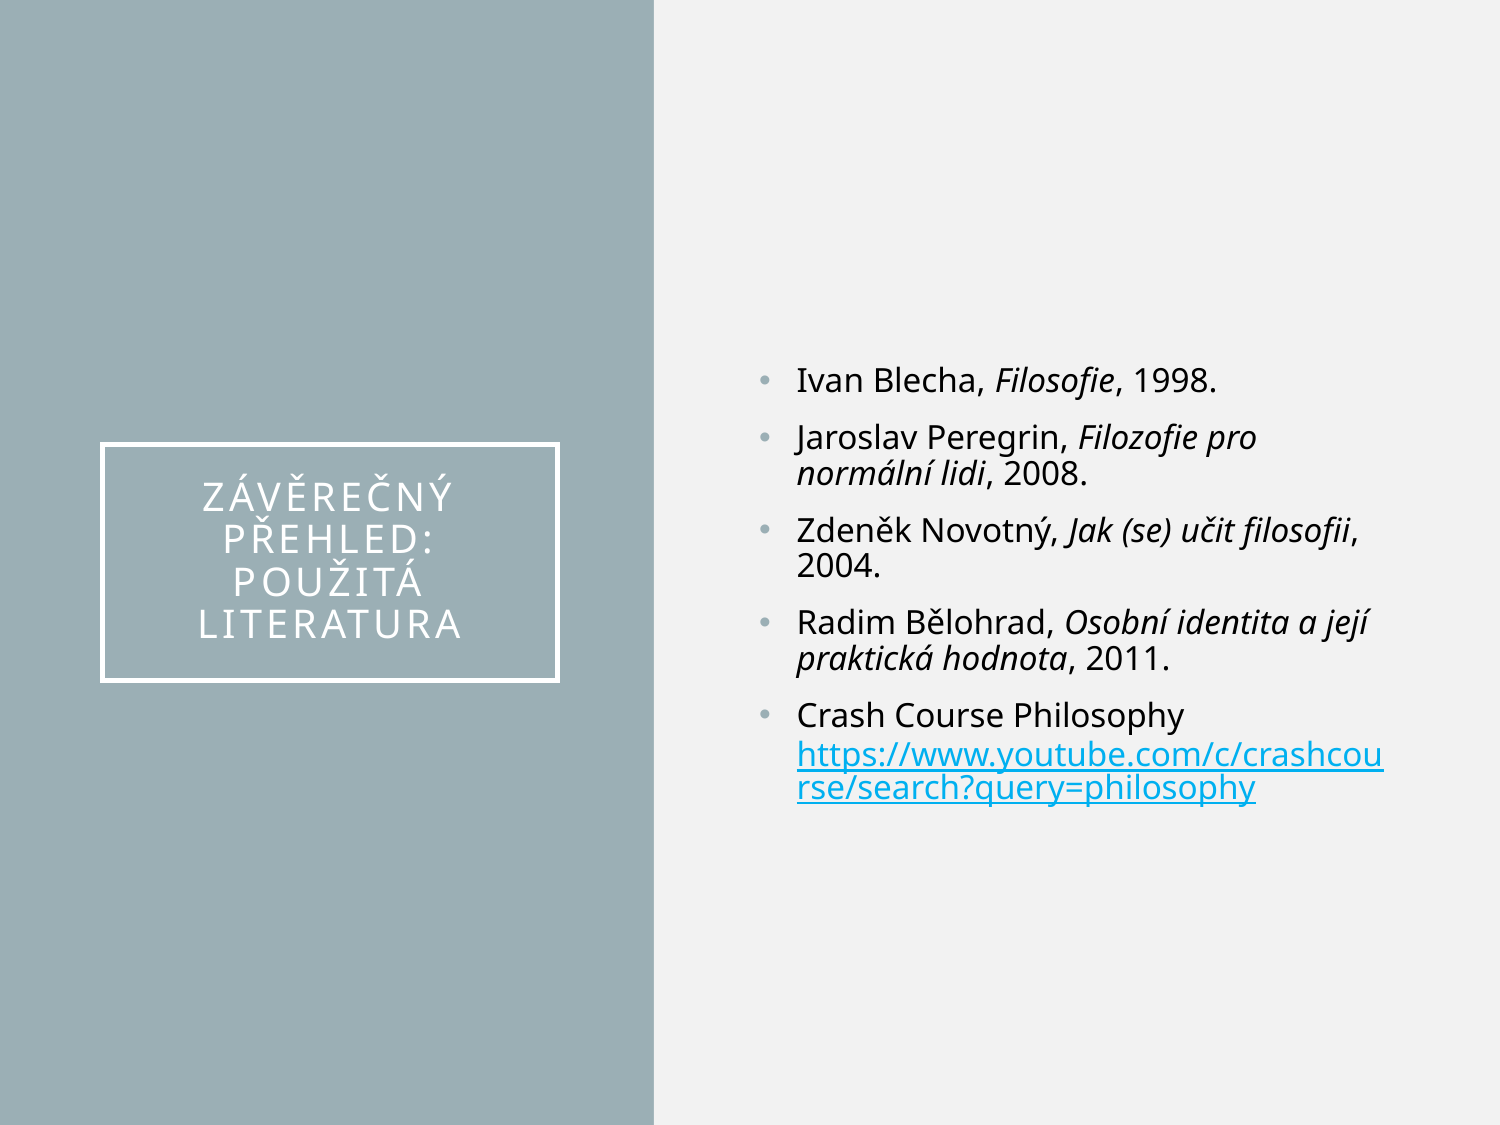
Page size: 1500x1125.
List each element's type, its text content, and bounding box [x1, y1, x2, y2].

list Ivan Blecha, Filosofie, 1998. Jaroslav Peregrin, Filozofie pro normální lidi, 2008. Zdeněk Novotný, Jak (se) učit filosofii, 2004. Radim Bělohrad, Osobní identita a její praktická hodnota, 2011. Crash Course Philosophy https://www.youtube.com/c/crashcourse/search?query=philosophy [744, 131, 1410, 994]
title Závěrečný přehled: použitá Literatura [100, 442, 560, 683]
text_box [653, 0, 1500, 1125]
